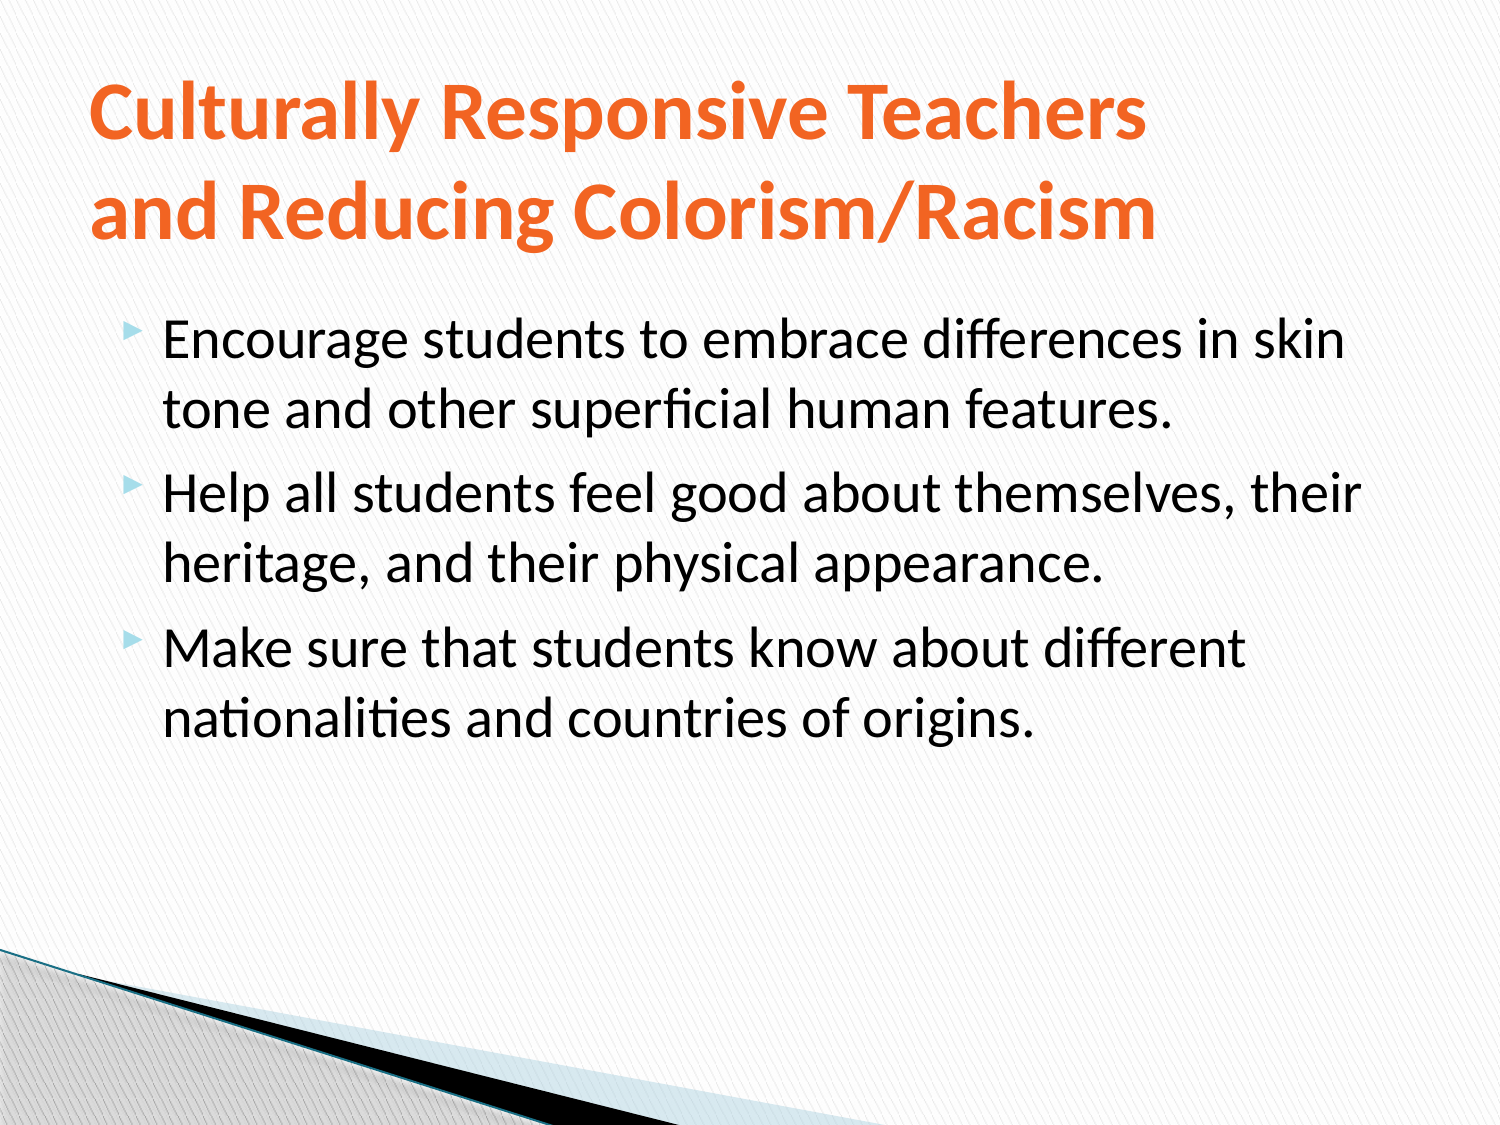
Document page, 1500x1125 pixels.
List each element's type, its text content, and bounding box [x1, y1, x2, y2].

title Culturally Responsive Teachers and Reducing Colorism/Racism [75, 62, 1450, 250]
list Encourage students to embrace differences in skin tone and other superficial human features. Help all students feel good about themselves, their heritage, and their physical appearance. Make sure that students know about different nationalities and countries of origins. [87, 292, 1425, 1075]
